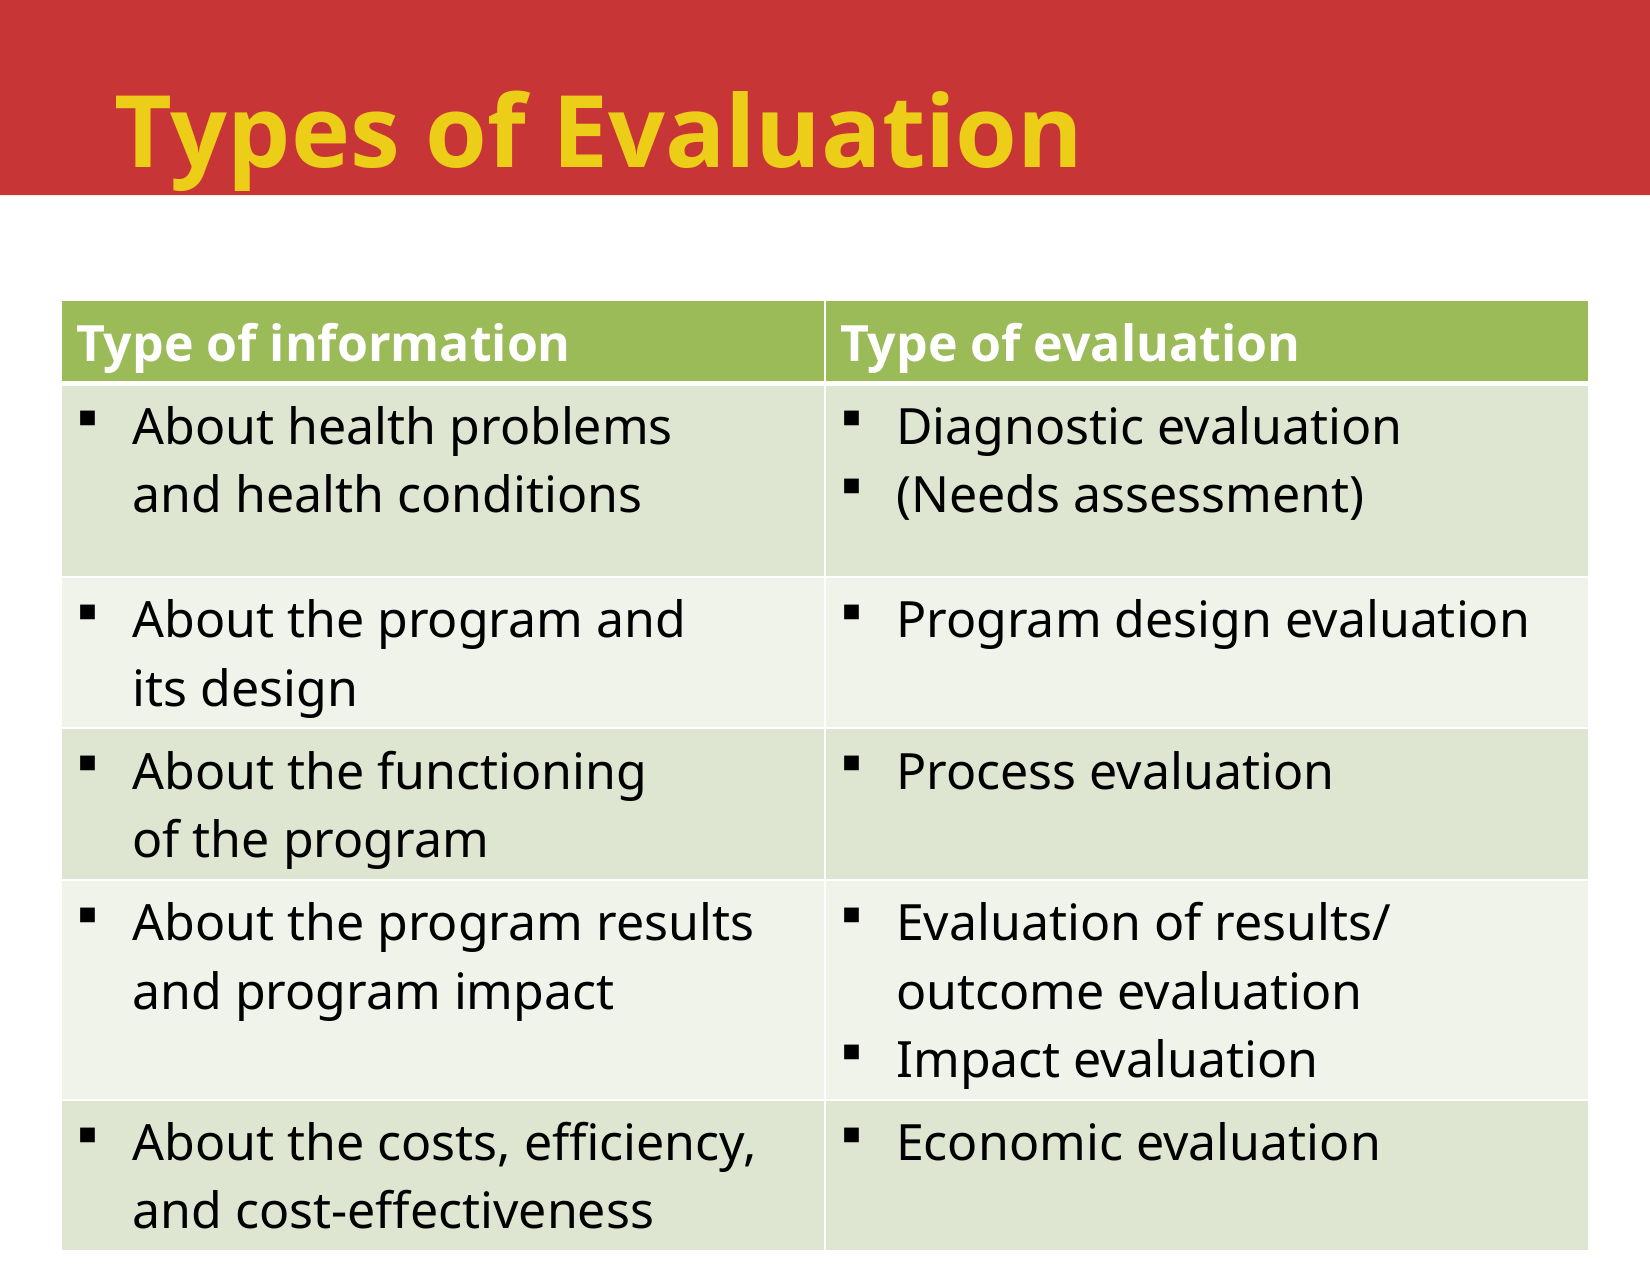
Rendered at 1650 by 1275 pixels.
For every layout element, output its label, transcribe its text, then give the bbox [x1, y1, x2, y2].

title Types of Evaluation [100, 60, 1524, 248]
table_cell Economic evaluation [826, 1101, 1588, 1250]
table_cell About the functioning of the program [62, 729, 824, 879]
table_header Type of information [62, 301, 824, 381]
table_cell Evaluation of results/ outcome evaluation Impact evaluation [826, 881, 1588, 1099]
table_header Type of evaluation [826, 301, 1588, 381]
table_cell Process evaluation [826, 729, 1588, 879]
table_cell About the program and its design [62, 578, 824, 727]
table_cell About the costs, efficiency, and cost-effectiveness [62, 1101, 824, 1250]
table_cell Diagnostic evaluation (Needs assessment) [826, 386, 1588, 576]
table_cell Program design evaluation [826, 578, 1588, 727]
table_cell About the program results and program impact [62, 881, 824, 1099]
table_cell About health problems and health conditions [62, 386, 824, 576]
